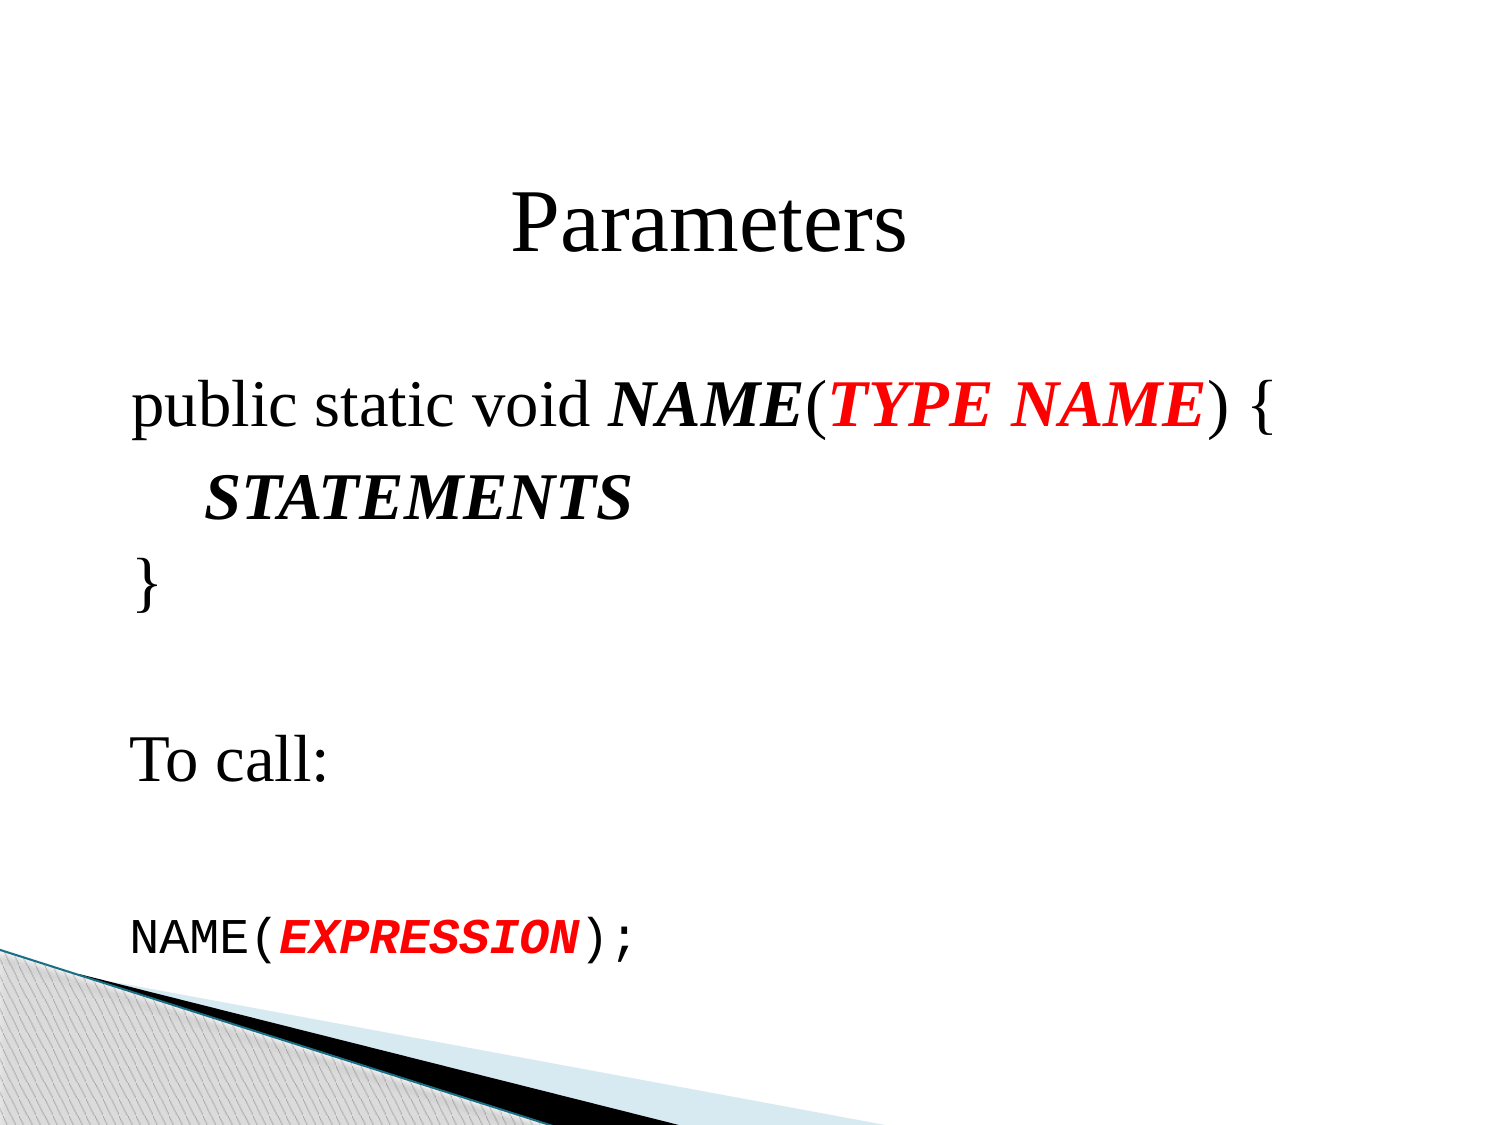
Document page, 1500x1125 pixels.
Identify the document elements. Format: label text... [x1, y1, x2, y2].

text_box To call: NAME(EXPRESSION); [129, 735, 640, 970]
text_box Parameters public static void NAME(TYPE NAME) { STATEMENTS } [131, 187, 1279, 625]
